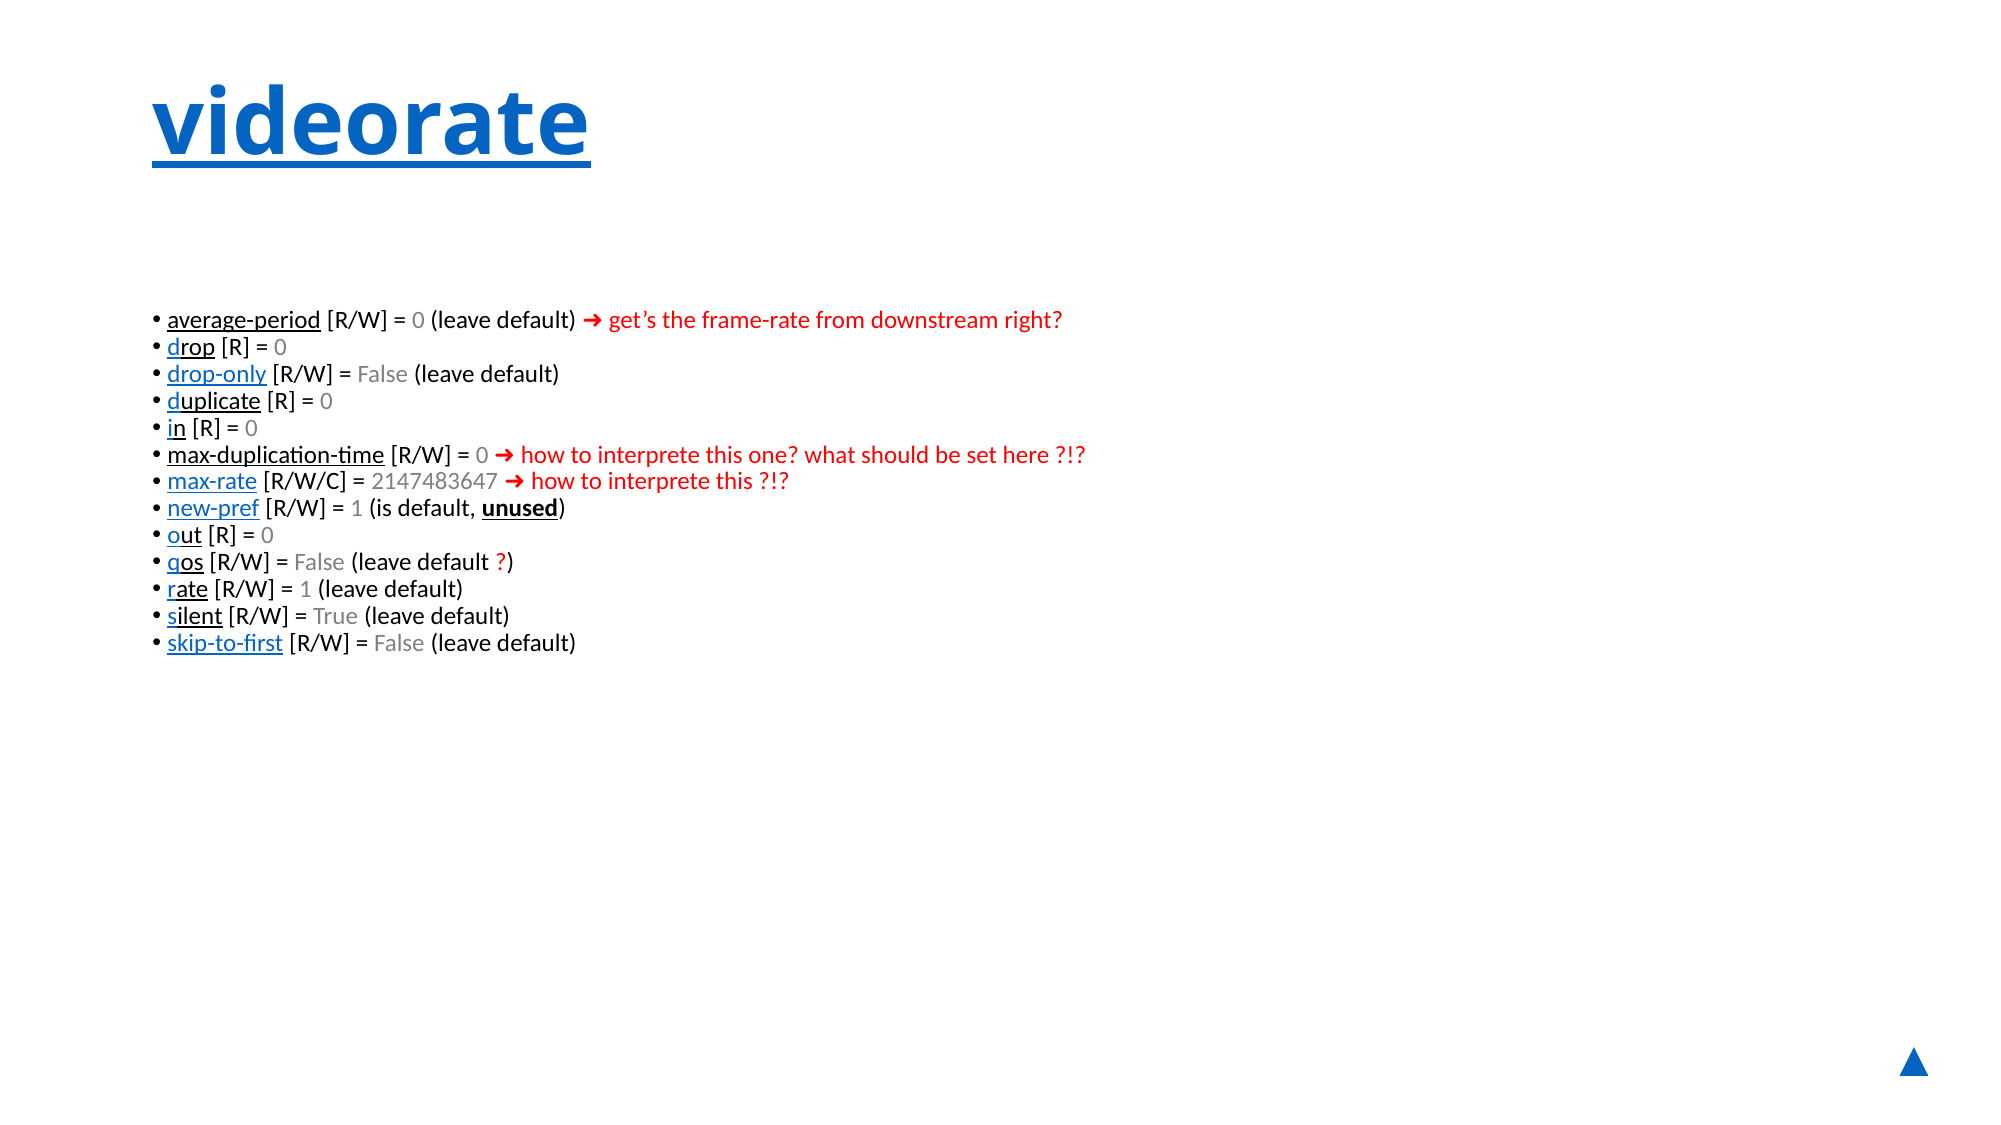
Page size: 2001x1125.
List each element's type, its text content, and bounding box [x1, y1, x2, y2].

title videorate [137, 59, 1863, 182]
text_box ▲ [1884, 1026, 1946, 1087]
list average-period [R/W] = 0 (leave default) ➜ get’s the frame-rate from downstream right? drop [R] = 0 drop-only [R/W] = False (leave default) duplicate [R] = 0 in [R] = 0 max-duplication-time [R/W] = 0 ➜ how to interprete this one? what should be set here ?!? max-rate [R/W/C] = 2147483647 ➜ how to interprete this ?!? new-pref [R/W] = 1 (is default, unused) out [R] = 0 qos [R/W] = False (leave default ?) rate [R/W] = 1 (leave default) silent [R/W] = True (leave default) skip-to-first [R/W] = False (leave default) [137, 299, 1383, 1014]
